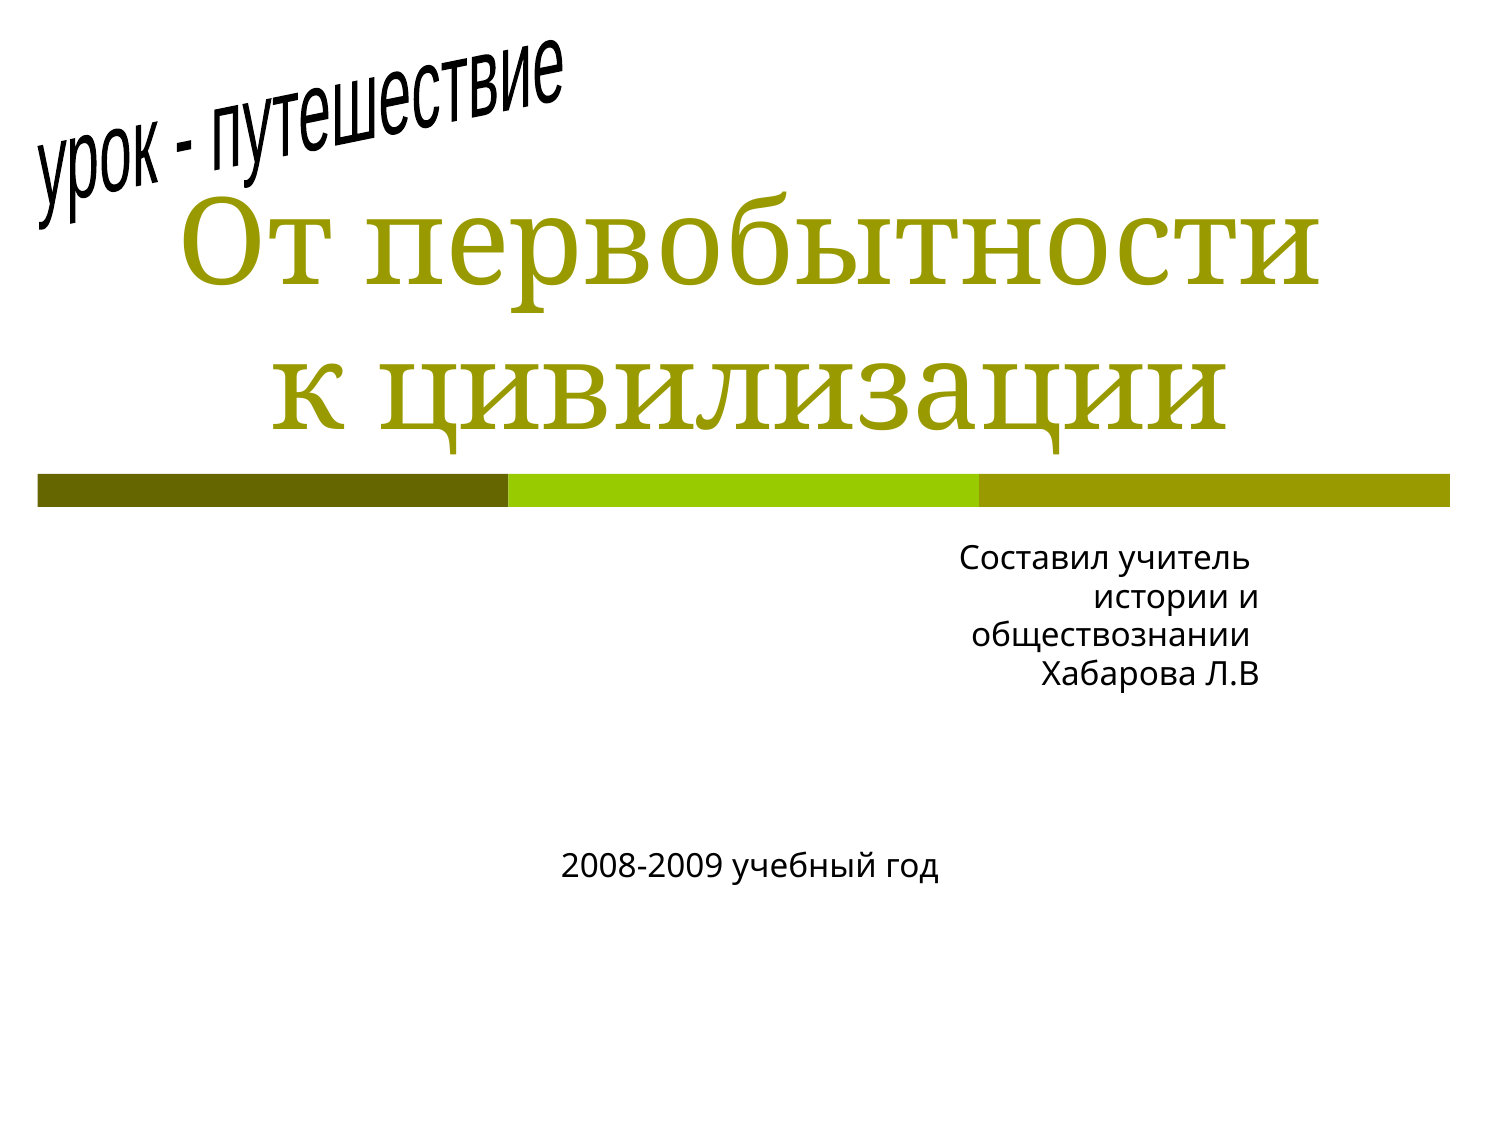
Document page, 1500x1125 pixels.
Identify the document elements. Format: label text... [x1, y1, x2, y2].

title От первобытности к цивилизации [112, 112, 1388, 462]
subtitle Составил учитель истории и обществознании Хабарова Л.В 2008-2009 учебный год [224, 536, 1276, 900]
